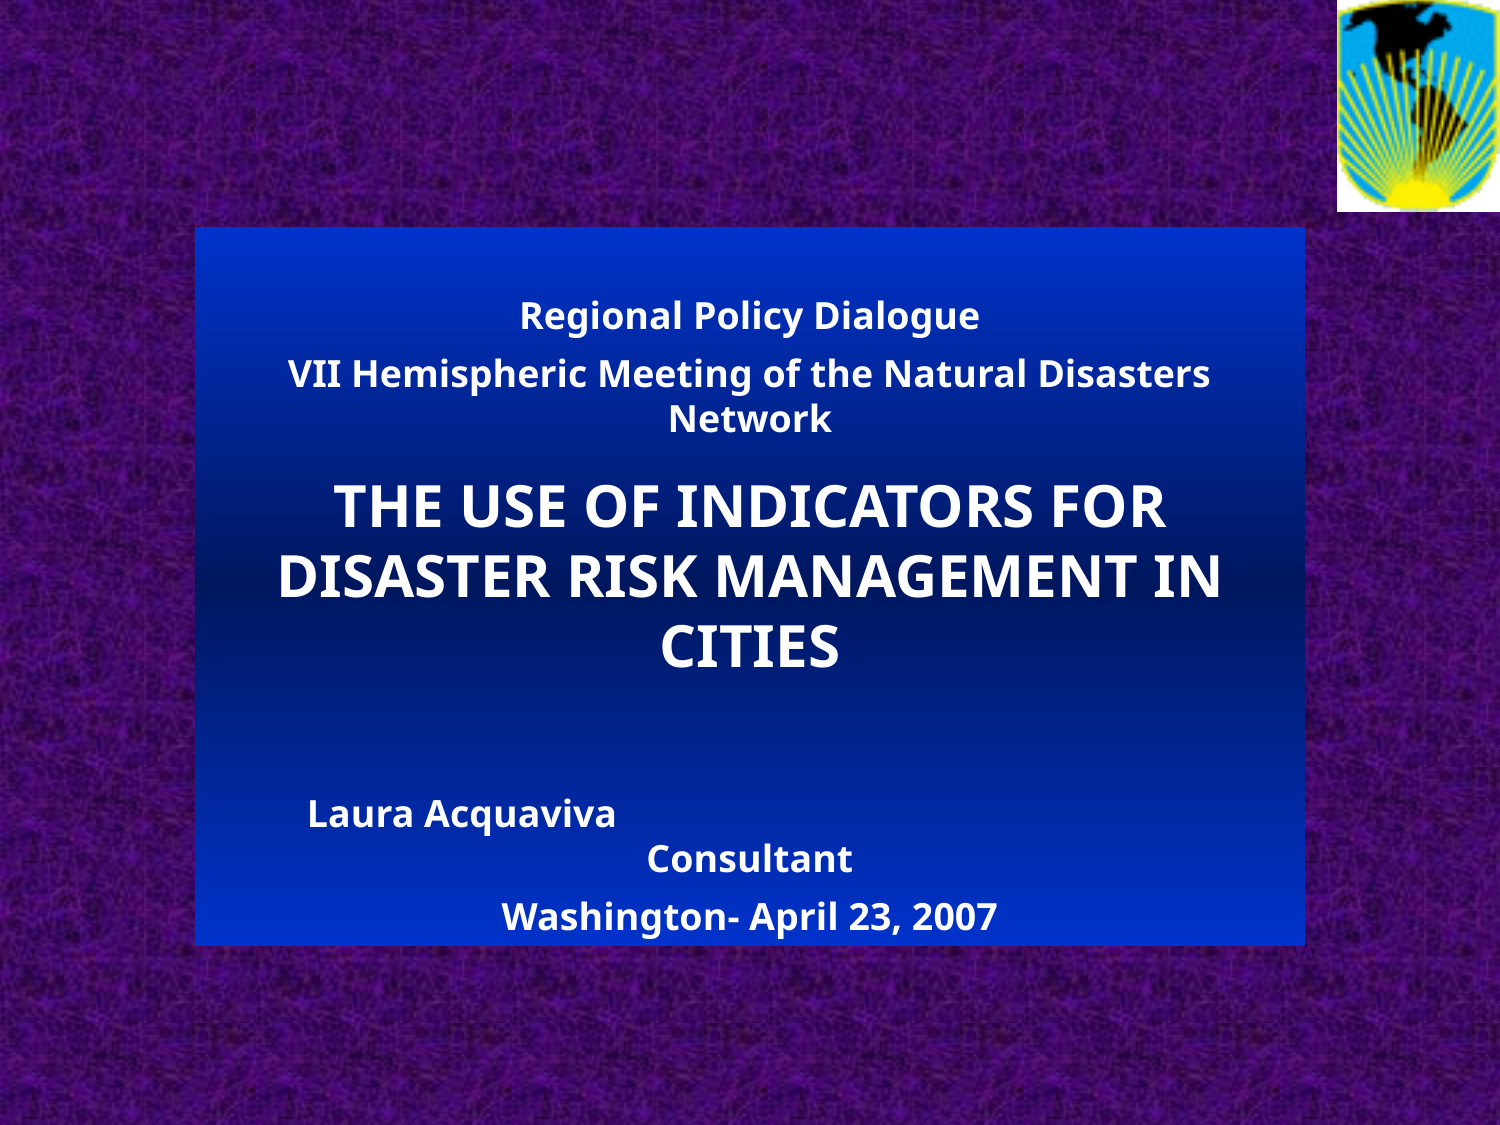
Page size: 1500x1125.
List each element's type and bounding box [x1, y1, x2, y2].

text_box [194, 0, 1500, 885]
picture [0, 0, 1500, 1125]
